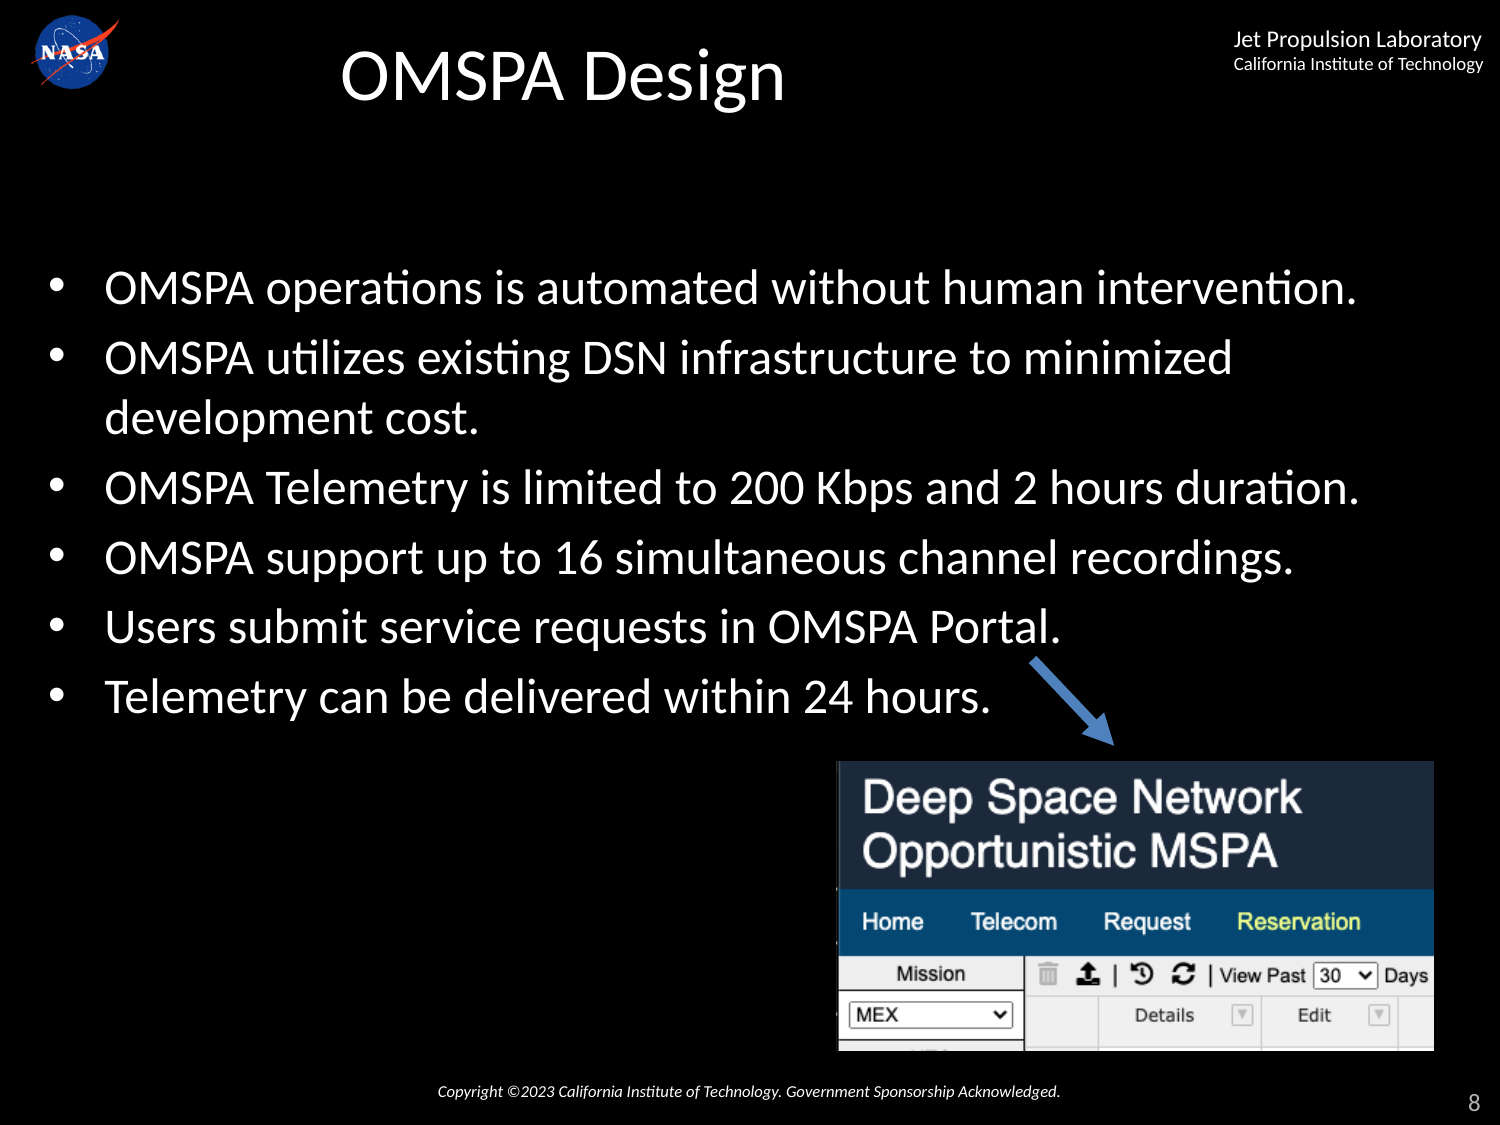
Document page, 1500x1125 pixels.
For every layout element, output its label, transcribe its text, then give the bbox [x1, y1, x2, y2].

picture [835, 760, 1434, 1051]
picture [31, 15, 119, 89]
title OMSPA Design [54, 16, 1074, 124]
list OMSPA operations is automated without human intervention. OMSPA utilizes existing DSN infrastructure to minimized development cost. OMSPA Telemetry is limited to 200 Kbps and 2 hours duration. OMSPA support up to 16 simultaneous channel recordings. Users submit service requests in OMSPA Portal. Telemetry can be delivered within 24 hours. [33, 246, 1467, 985]
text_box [1032, 659, 1115, 747]
slide_number 8 [1373, 1081, 1496, 1122]
